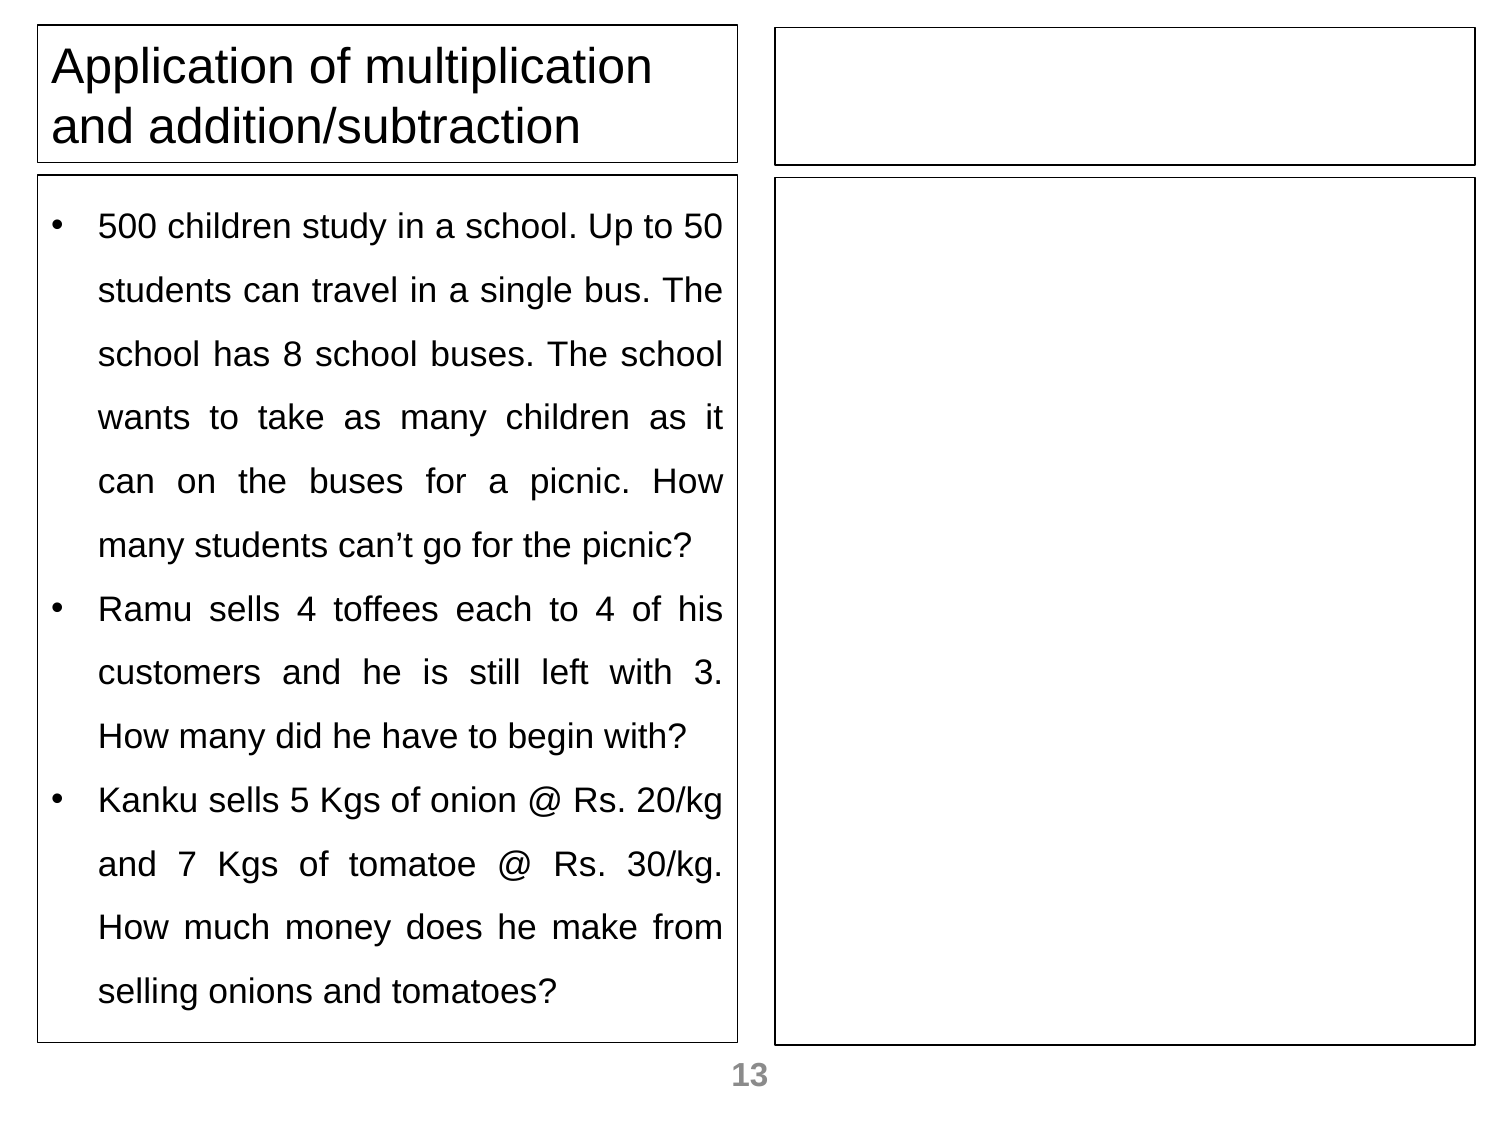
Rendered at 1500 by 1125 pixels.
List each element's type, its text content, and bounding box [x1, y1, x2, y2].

text_box 500 children study in a school. Up to 50 students can travel in a single bus. The school has 8 school buses. The school wants to take as many children as it can on the buses for a picnic. How many students can’t go for the picnic? Ramu sells 4 toffees each to 4 of his customers and he is still left with 3. How many did he have to begin with? Kanku sells 5 Kgs of onion @ Rs. 20/kg and 7 Kgs of tomatoe @ Rs. 30/kg. How much money does he make from selling onions and tomatoes? [37, 174, 738, 1043]
text_box [738, 199, 747, 788]
text_box [774, 27, 1475, 165]
text_box [774, 177, 1475, 1046]
slide_number 13 [512, 1042, 988, 1103]
text_box [1475, 201, 1484, 791]
text_box Application of multiplication and addition/subtraction [37, 24, 738, 163]
